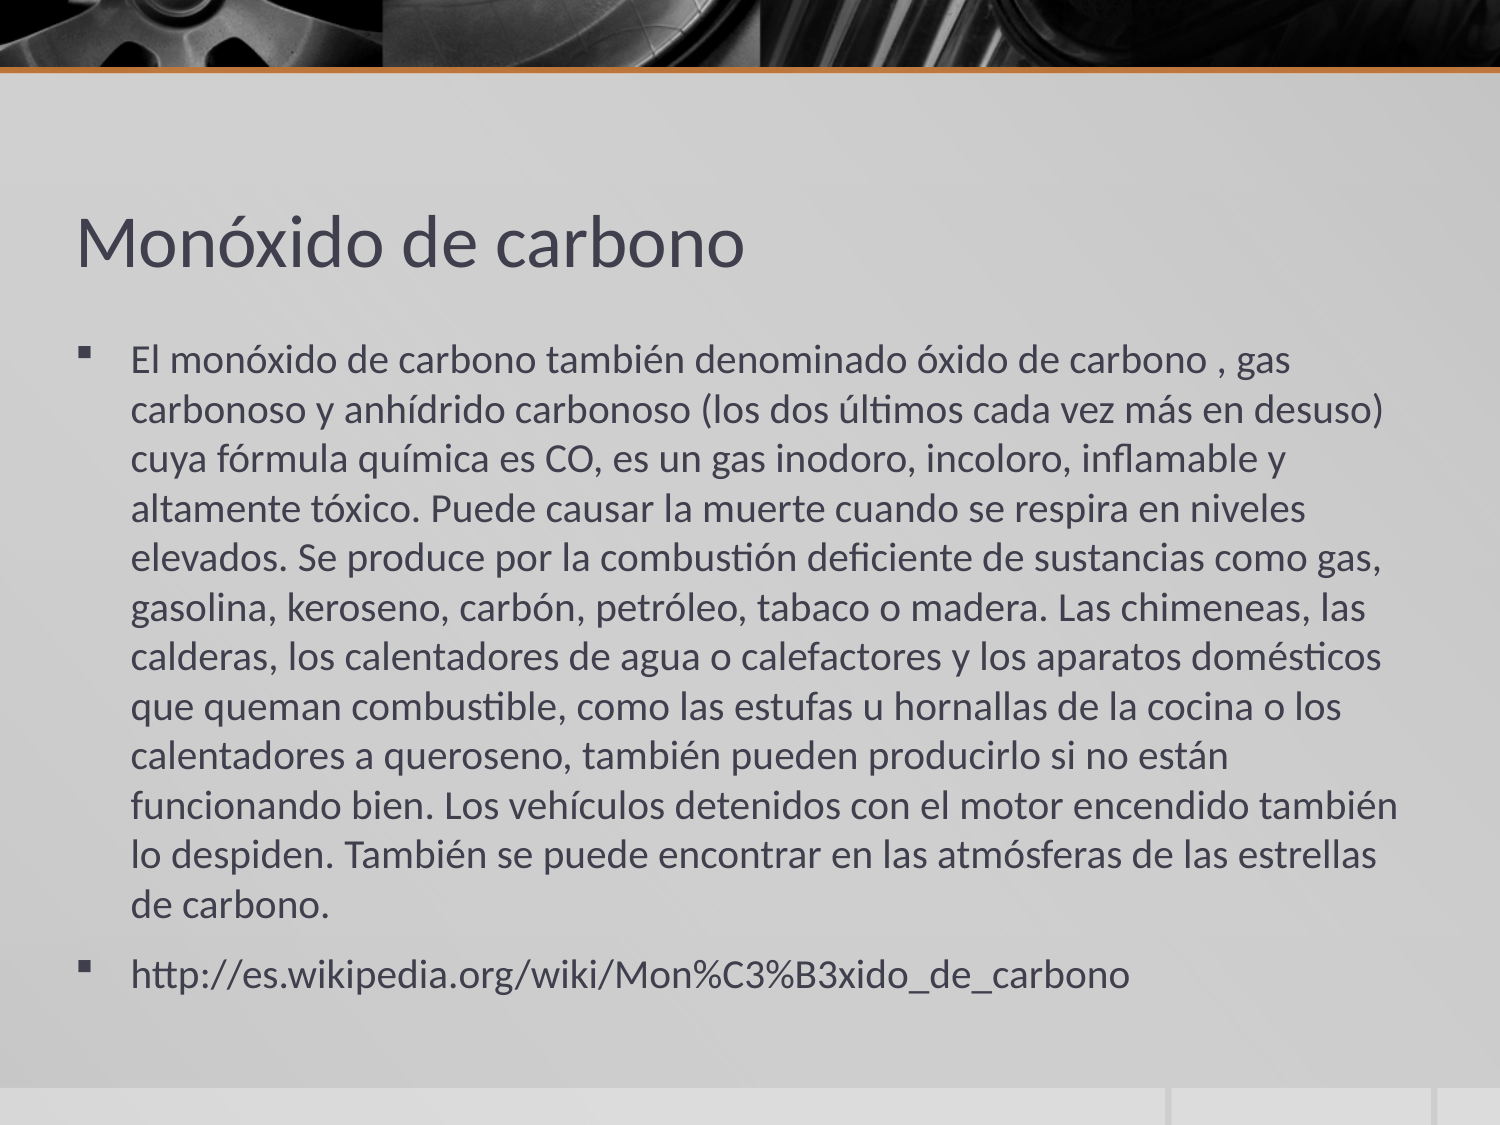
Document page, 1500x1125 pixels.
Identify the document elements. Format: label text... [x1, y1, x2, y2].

title Monóxido de carbono [75, 162, 1425, 313]
picture [0, 0, 1500, 67]
list El monóxido de carbono también denominado óxido de carbono , gas carbonoso y anhídrido carbonoso (los dos últimos cada vez más en desuso) cuya fórmula química es CO, es un gas inodoro, incoloro, inflamable y altamente tóxico. Puede causar la muerte cuando se respira en niveles elevados. Se produce por la combustión deficiente de sustancias como gas, gasolina, keroseno, carbón, petróleo, tabaco o madera. Las chimeneas, las calderas, los calentadores de agua o calefactores y los aparatos domésticos que queman combustible, como las estufas u hornallas de la cocina o los calentadores a queroseno, también pueden producirlo si no están funcionando bien. Los vehículos detenidos con el motor encendido también lo despiden. También se puede encontrar en las atmósferas de las estrellas de carbono. http://es.wikipedia.org/wiki/Mon%C3%B3xido_de_carbono [75, 324, 1425, 1005]
